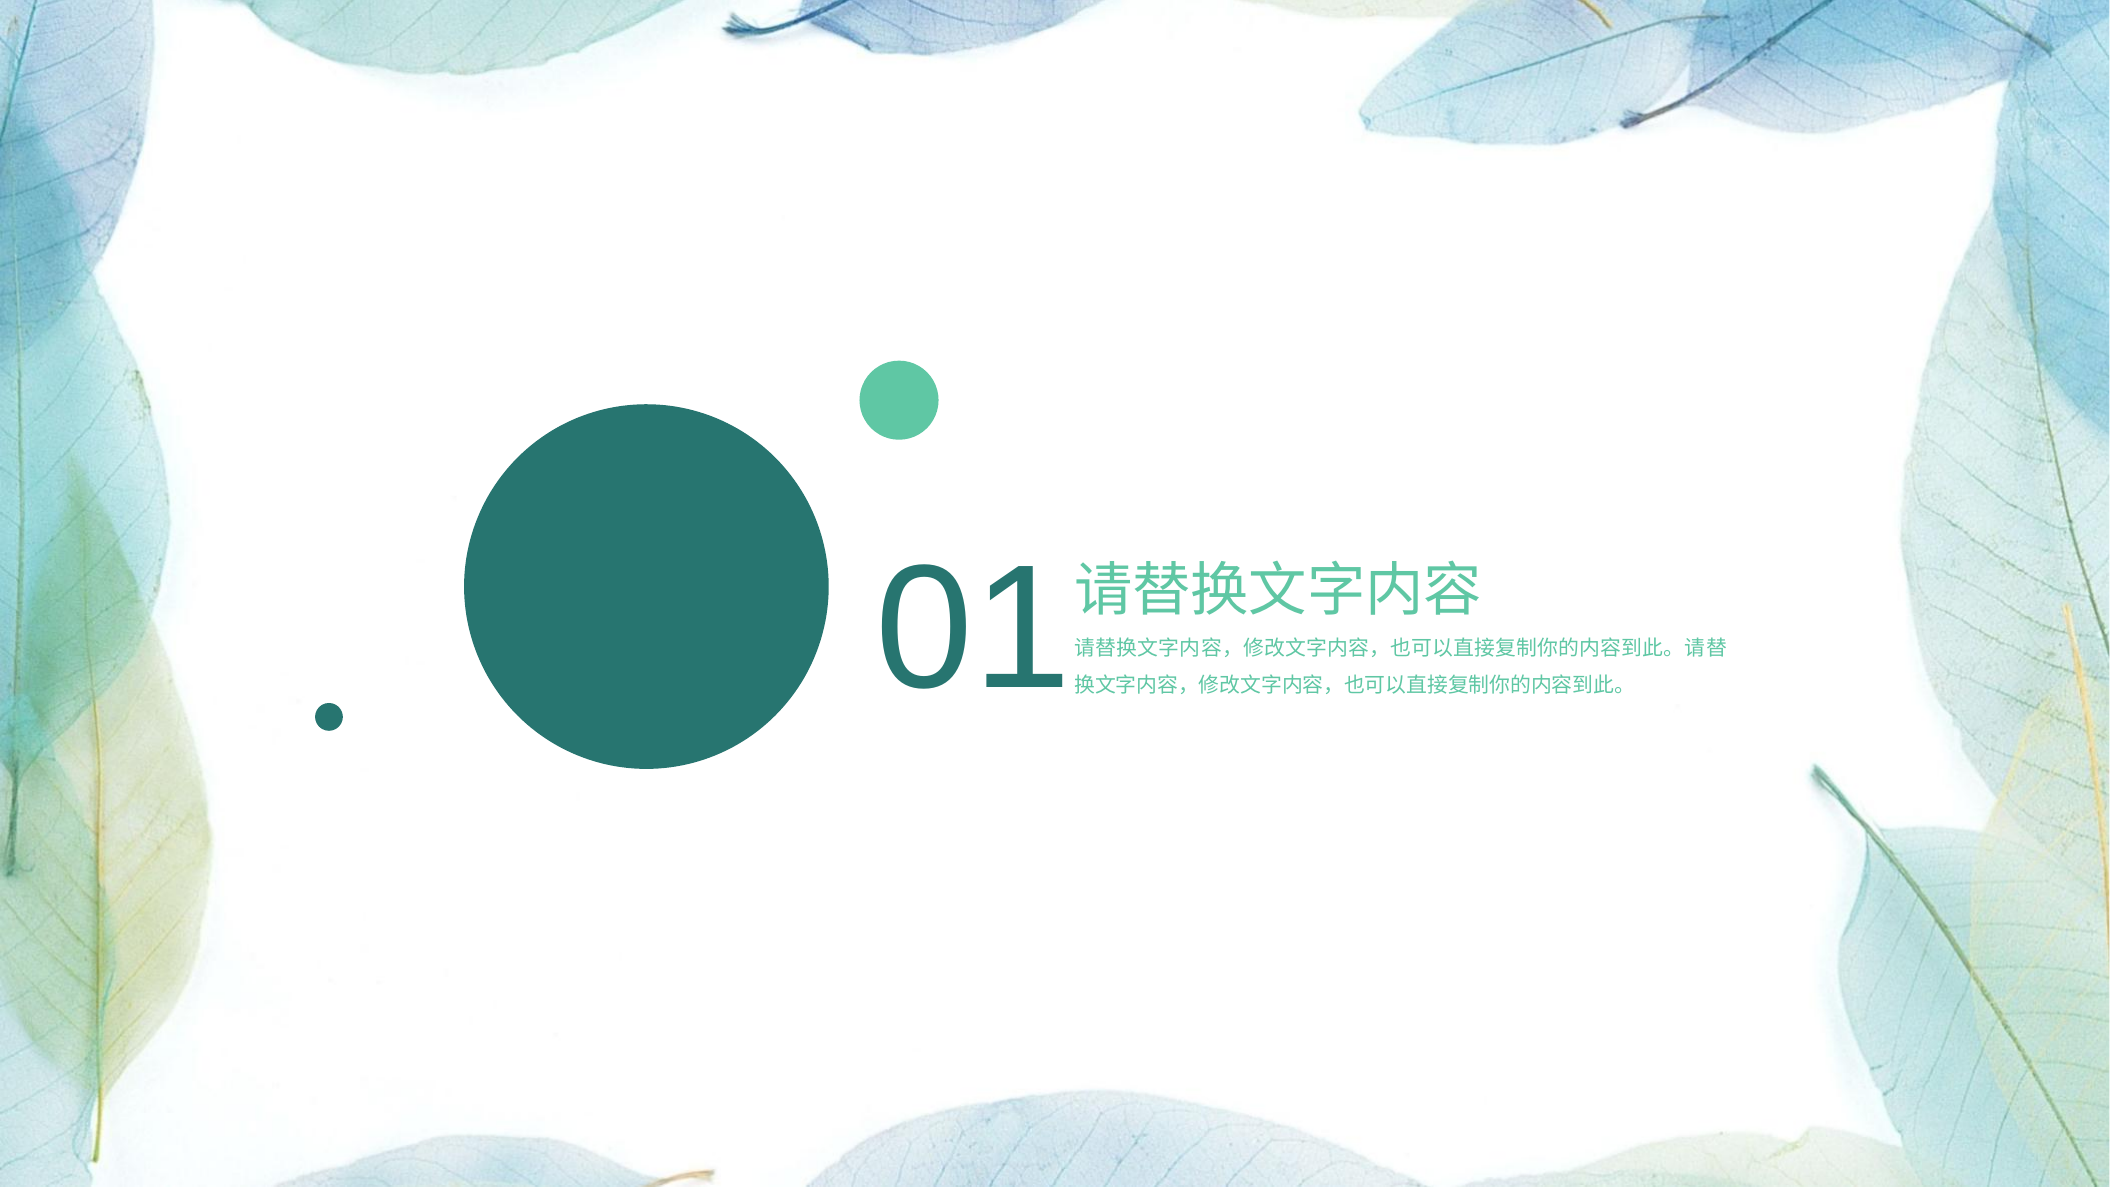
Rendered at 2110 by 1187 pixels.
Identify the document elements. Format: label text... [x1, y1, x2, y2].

text_box [859, 360, 939, 440]
text_box 01 [828, 504, 1118, 731]
text_box [315, 702, 343, 731]
text_box 请替换文字内容，修改文字内容，也可以直接复制你的内容到此。请替换文字内容，修改文字内容，也可以直接复制你的内容到此。 [1074, 621, 1727, 697]
picture [0, 0, 2110, 1187]
text_box 请替换文字内容 [1074, 531, 1543, 621]
text_box [464, 404, 828, 769]
